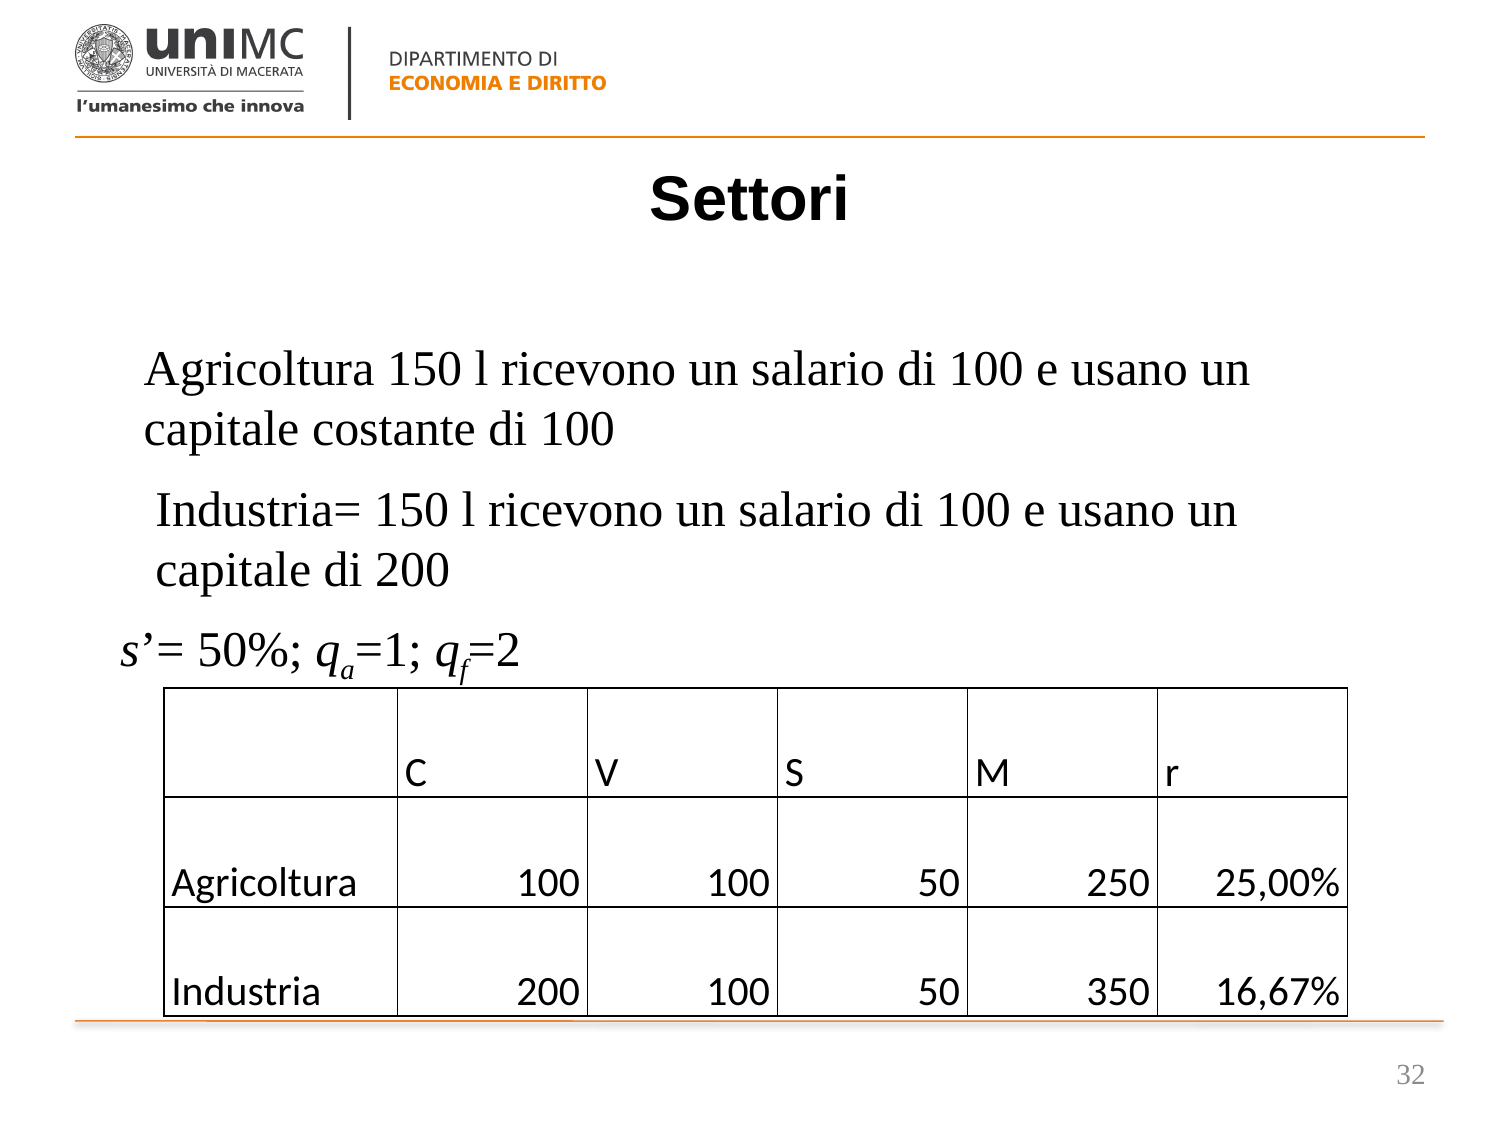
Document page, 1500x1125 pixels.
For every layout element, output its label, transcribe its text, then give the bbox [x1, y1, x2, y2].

table_header [165, 693, 397, 796]
text_box Agricoltura 150 l ricevono un salario di 100 e usano un capitale costante di 100 [128, 328, 1383, 463]
table_cell 100 [588, 798, 777, 906]
slide_number 32 [1091, 1042, 1442, 1103]
text_box Industria= 150 l ricevono un salario di 100 e usano un capitale di 200 [140, 468, 1407, 604]
table_cell 200 [398, 908, 587, 1015]
table_cell Industria [165, 908, 397, 1015]
table_cell 250 [968, 798, 1157, 906]
table_cell 50 [778, 908, 967, 1015]
table_cell Agricoltura [165, 798, 397, 906]
table_header V [588, 693, 777, 796]
table_header C [398, 693, 587, 796]
table_header S [778, 693, 967, 796]
table_cell 350 [968, 908, 1157, 1015]
table_header r [1158, 693, 1347, 796]
text_box s’= 50%; qa=1; qf=2 [105, 609, 1372, 693]
table_cell 100 [588, 908, 777, 1015]
table_cell 50 [778, 798, 967, 906]
table_cell 16,67% [1158, 908, 1347, 1015]
table_cell 25,00% [1158, 798, 1347, 906]
table_header M [968, 693, 1157, 796]
title Settori [75, 149, 1425, 241]
picture [75, 24, 1425, 138]
table_cell 100 [398, 798, 587, 906]
